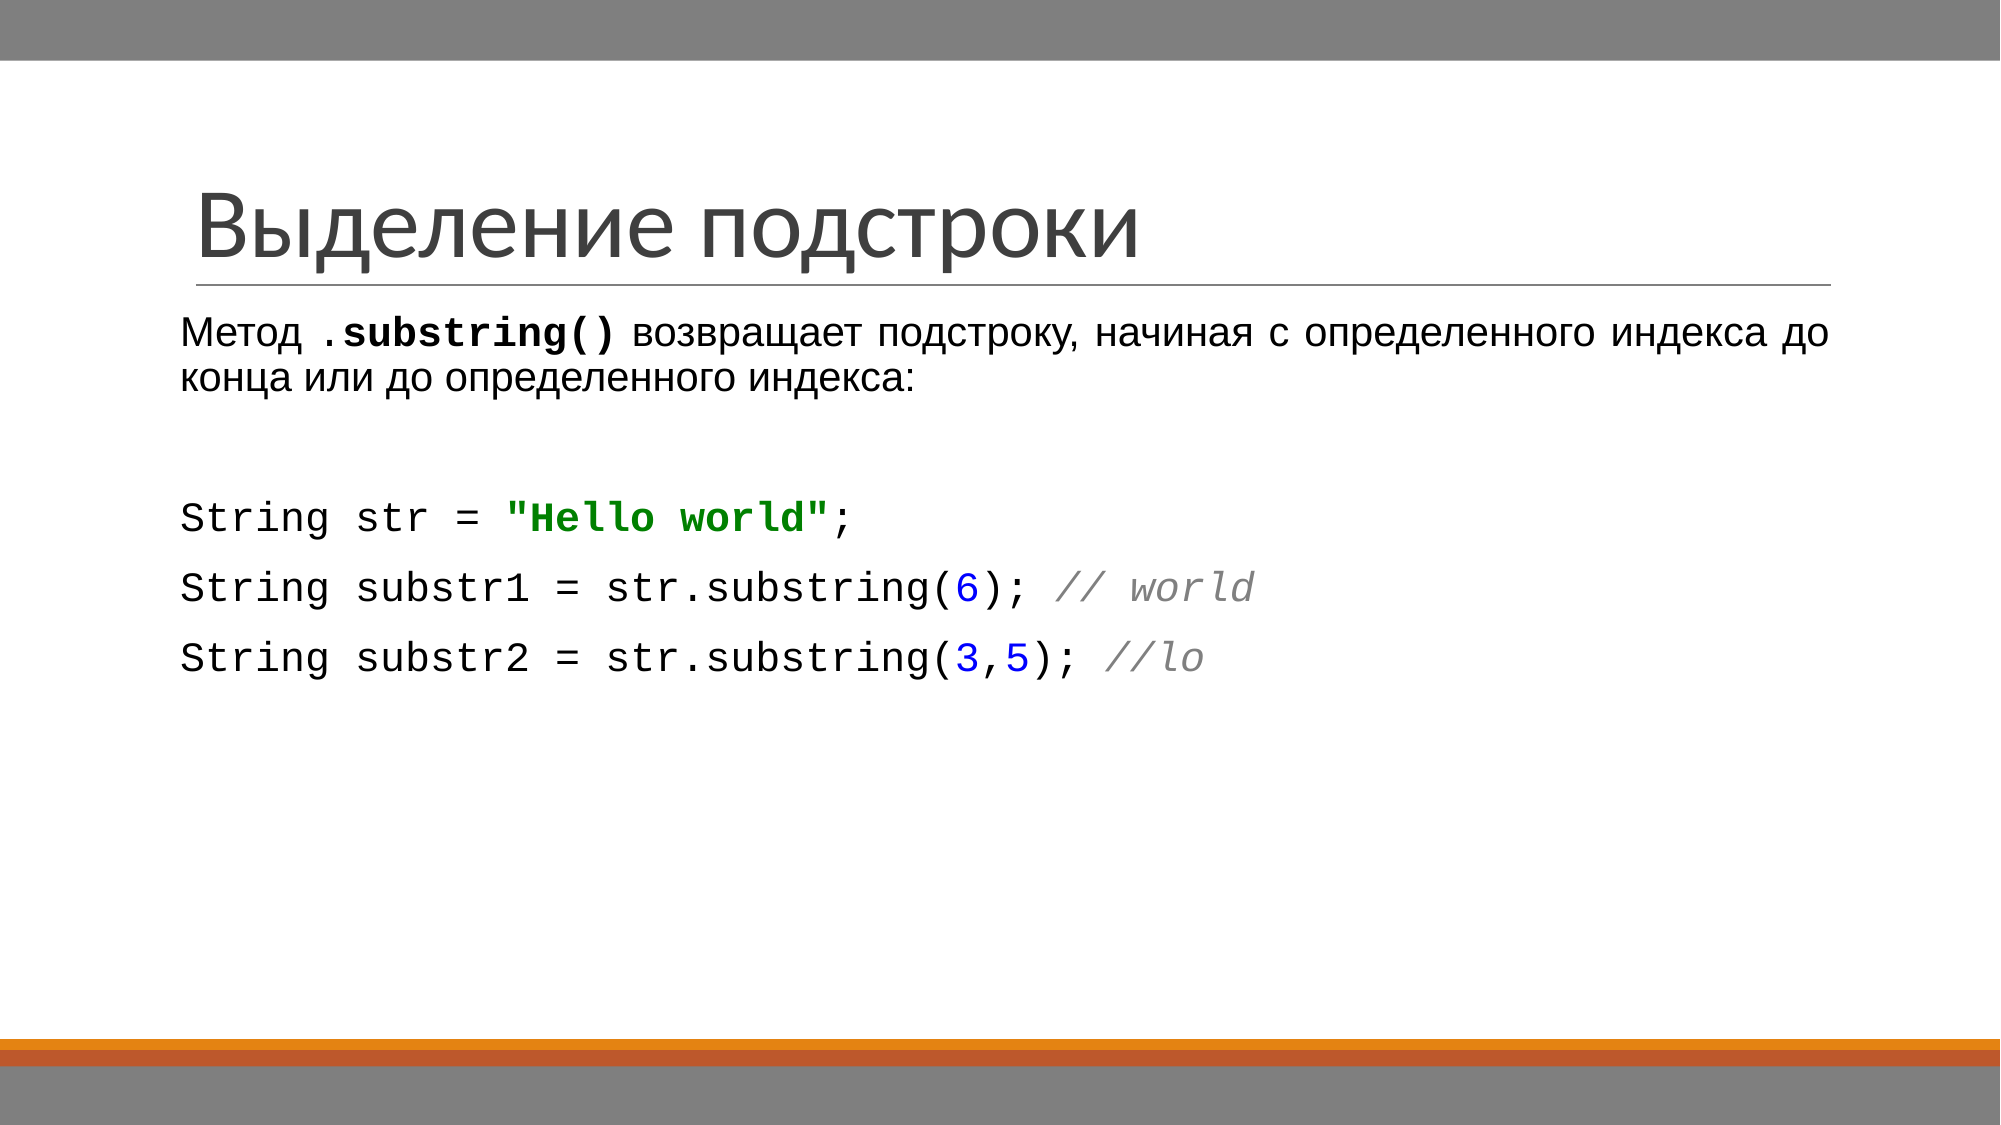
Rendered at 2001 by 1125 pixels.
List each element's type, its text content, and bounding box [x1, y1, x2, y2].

text_box [0, 1066, 2000, 1125]
text_box [0, 0, 2000, 61]
title Выделение подстроки [180, 61, 1830, 285]
list Метод .substring() возвращает подстроку, начиная с определенного индекса до конца или до определенного индекса: String str = "Hello world"; String substr1 = str.substring(6); // world String substr2 = str.substring(3,5); //lo [180, 302, 1830, 963]
